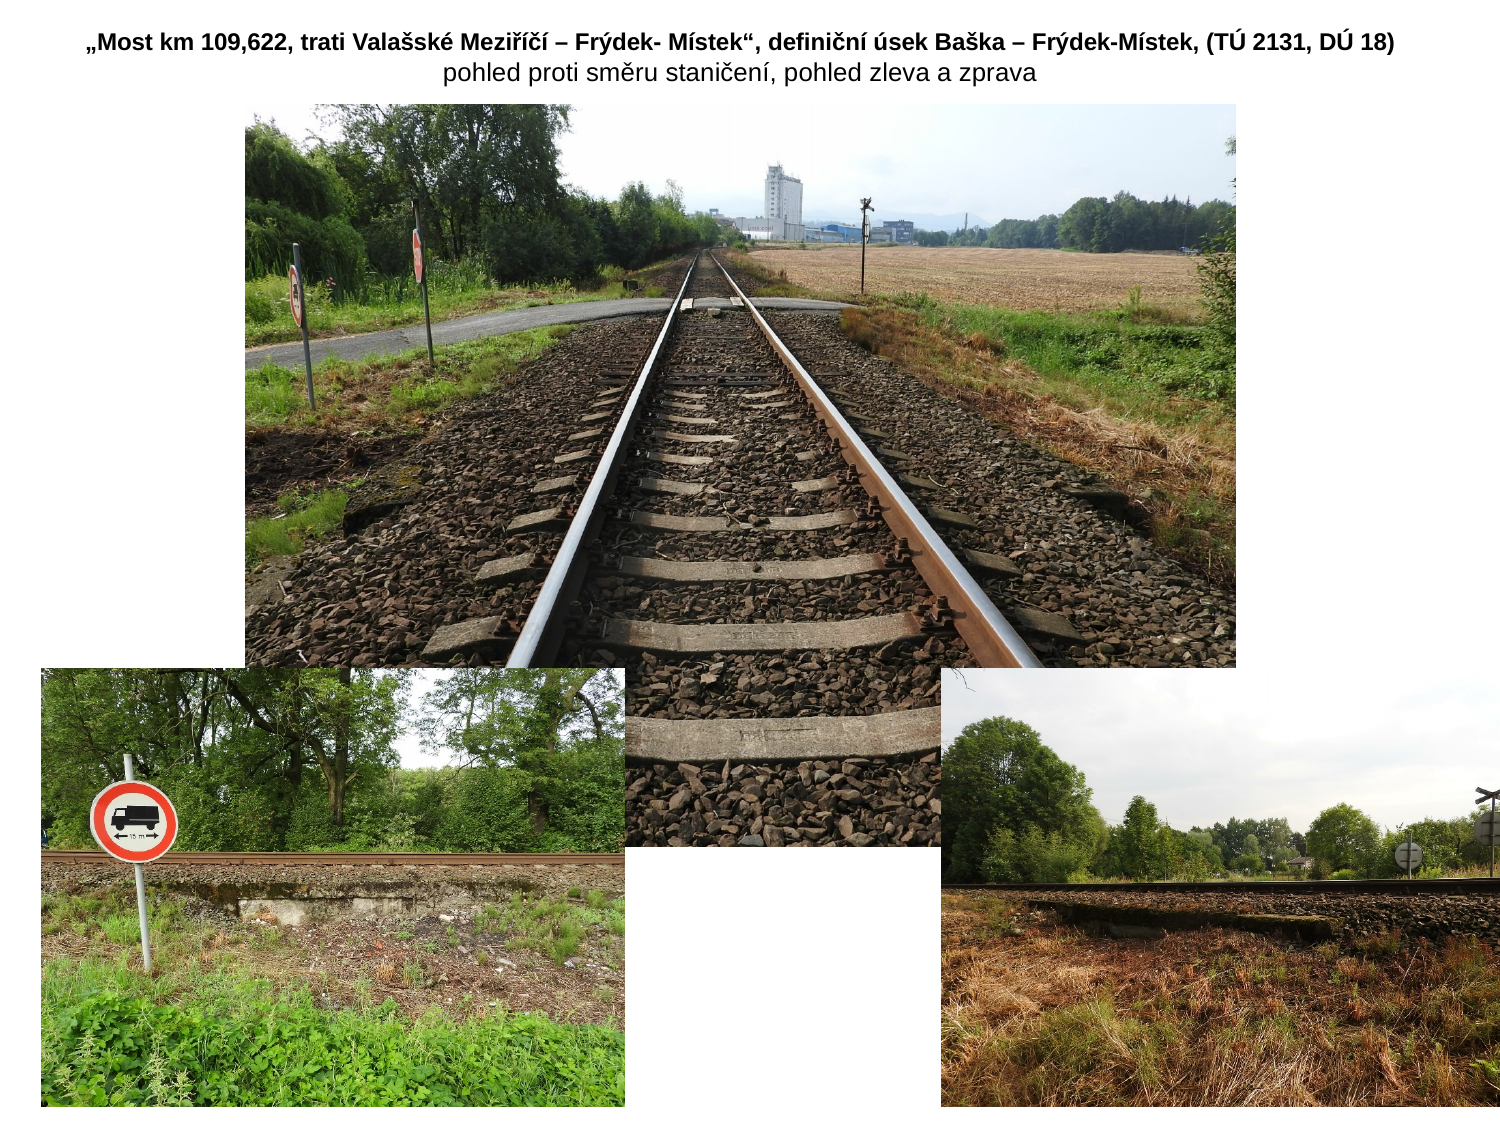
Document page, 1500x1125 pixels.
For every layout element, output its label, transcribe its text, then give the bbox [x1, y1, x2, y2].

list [245, 103, 1236, 847]
picture [40, 668, 625, 1107]
text_box „Most km 109,622, trati Valašské Meziříčí – Frýdek- Místek“, definiční úsek Baška – Frýdek-Místek, (TÚ 2131, DÚ 18) pohled proti směru staničení, pohled zleva a zprava [0, 9, 1485, 104]
picture [940, 668, 1500, 1107]
